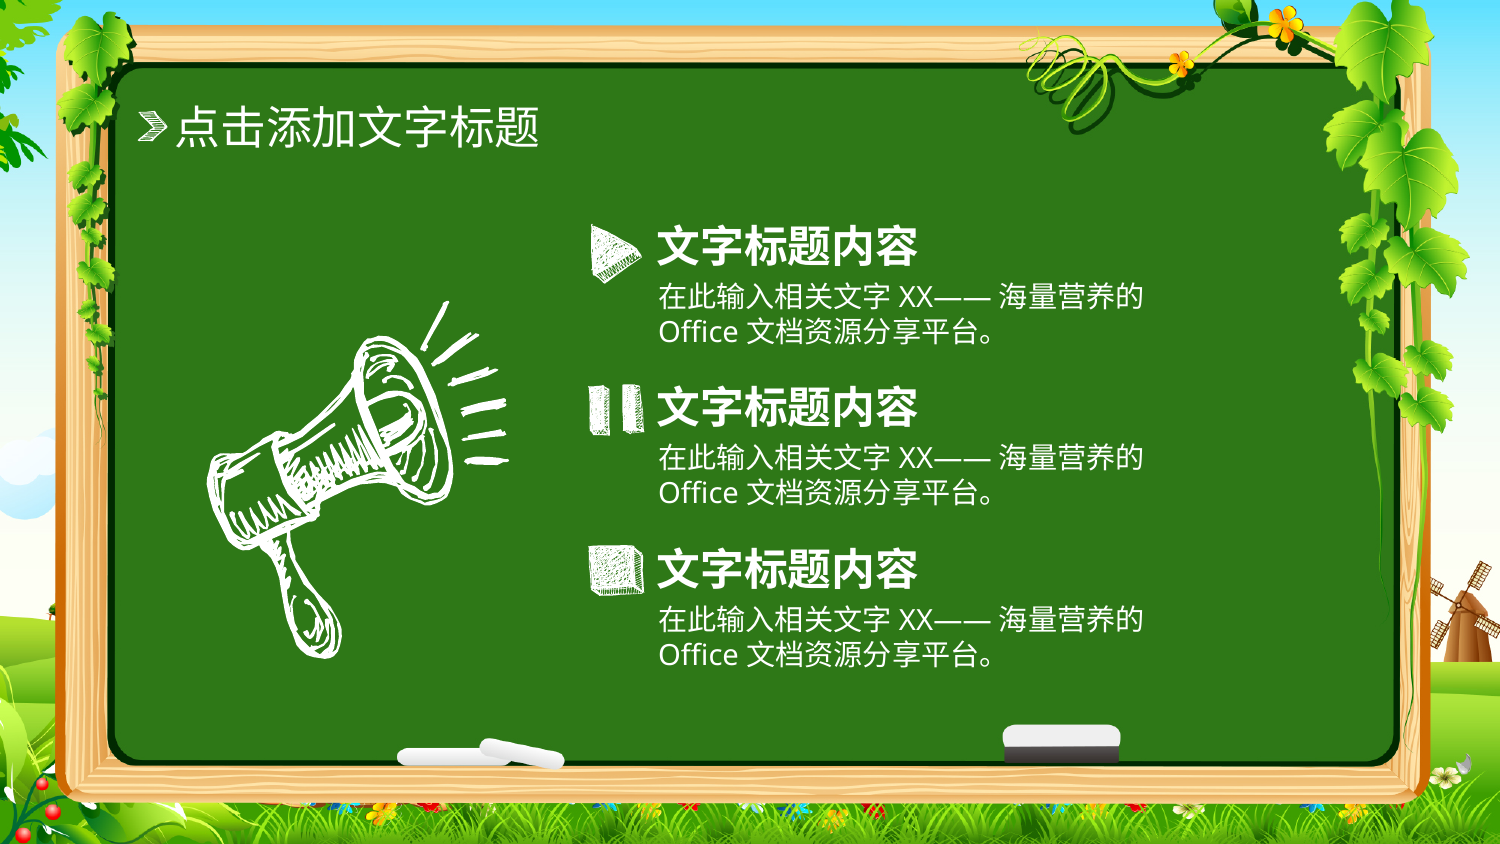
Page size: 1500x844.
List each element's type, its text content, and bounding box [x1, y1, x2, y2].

text_box 文字标题内容 [656, 379, 920, 433]
text_box 在此输入相关文字XX——海量营养的Office文档资源分享平台。 [646, 272, 1230, 354]
text_box 点击添加文字标题 [174, 98, 542, 154]
text_box 文字标题内容 [656, 218, 920, 272]
text_box 在此输入相关文字XX——海量营养的Office文档资源分享平台。 [646, 433, 1230, 515]
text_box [588, 384, 645, 436]
text_box [591, 223, 642, 284]
text_box [588, 545, 645, 596]
picture [0, 0, 1500, 844]
text_box [137, 110, 168, 142]
text_box 文字标题内容 [656, 541, 920, 595]
text_box 在此输入相关文字XX——海量营养的Office文档资源分享平台。 [646, 595, 1230, 677]
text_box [218, 349, 537, 619]
